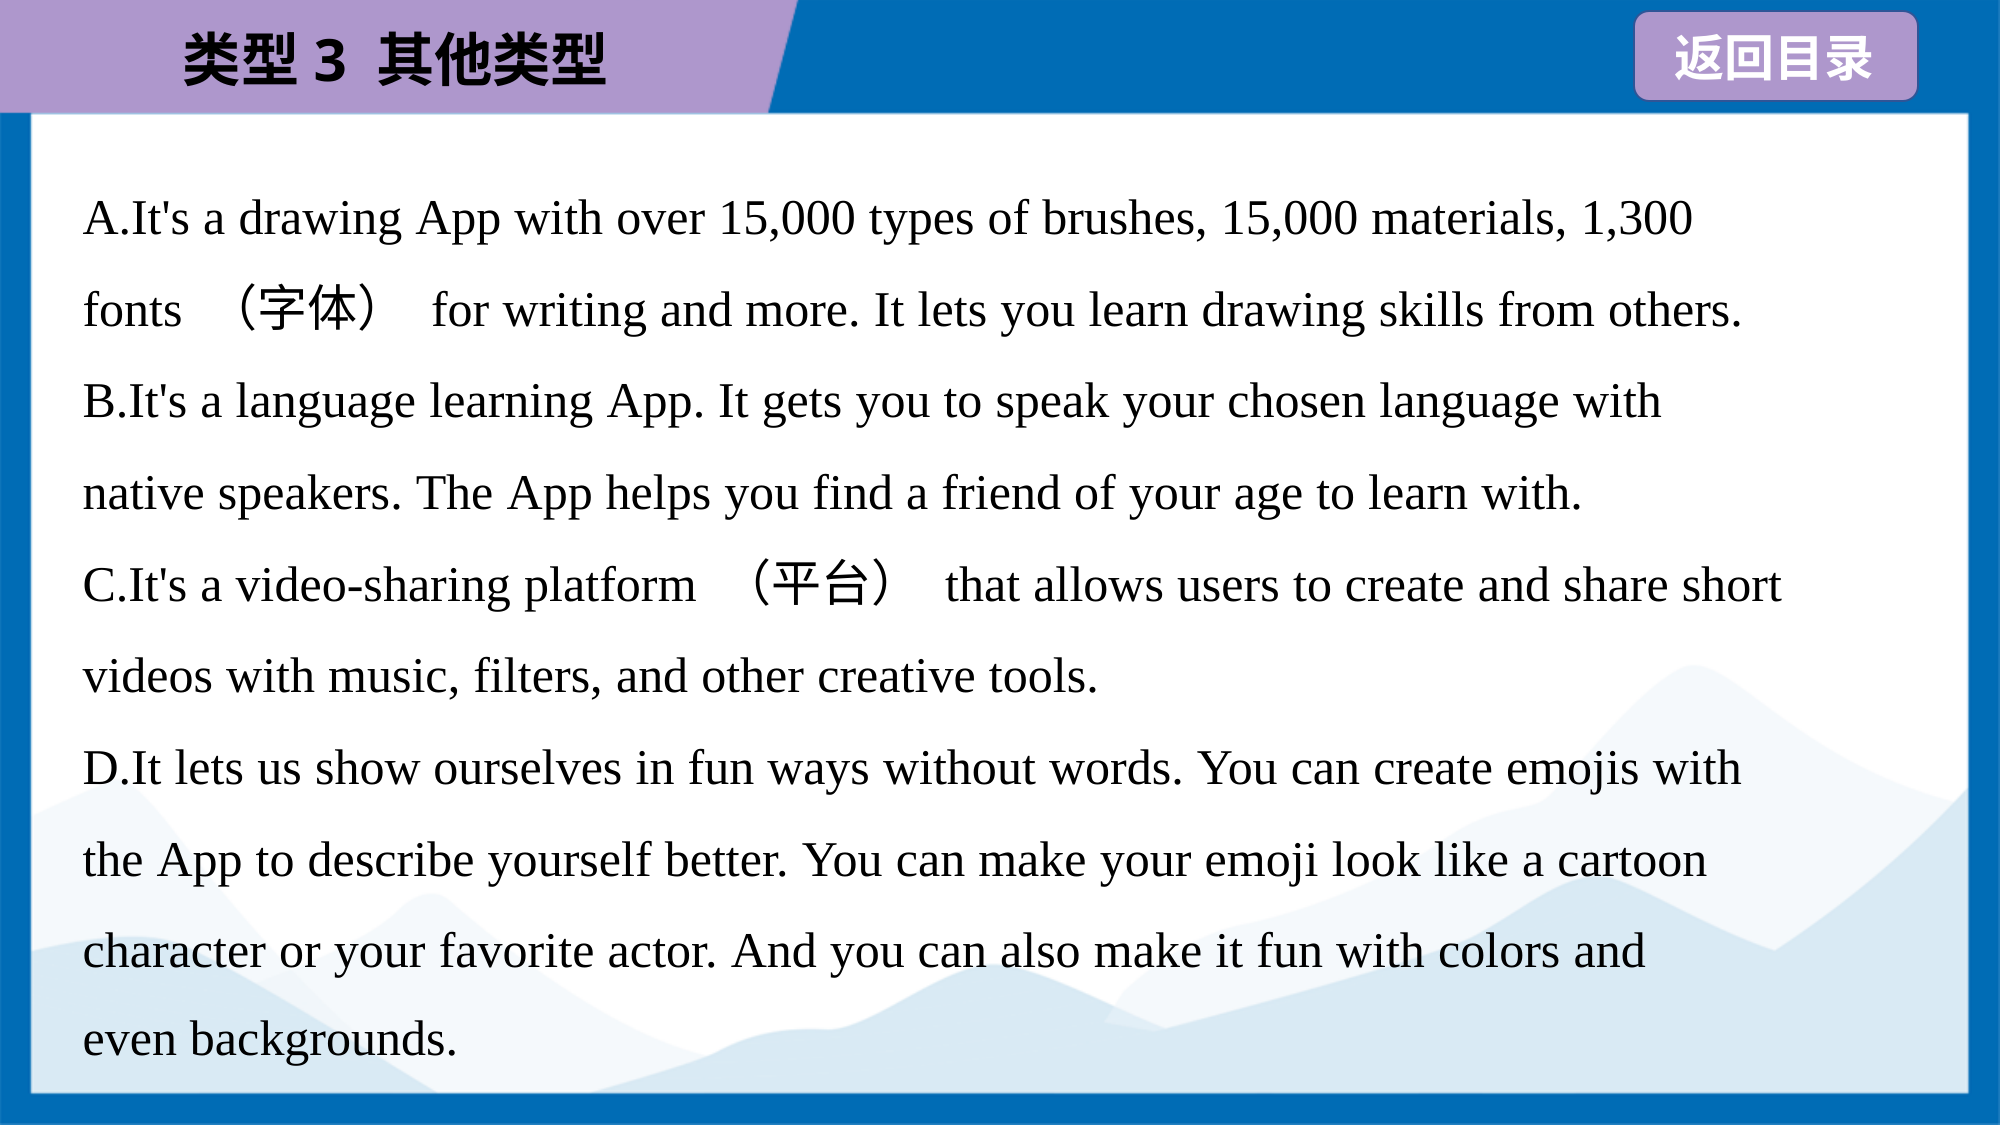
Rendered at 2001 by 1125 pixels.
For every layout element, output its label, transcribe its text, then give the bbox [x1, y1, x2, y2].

picture [0, 0, 2000, 1125]
text_box A.It's a drawing App with over 15,000 types of brushes, 15,000 materials, 1,300 fonts （字体） for writing and more. It lets you learn drawing skills from others. B.It's a language learning App. It gets you to speak your chosen language with native speakers. The App helps you find a friend of your age to learn with. C.It's a video-sharing platform （平台） that allows users to create and share short videos with music, filters, and other creative tools. D.It lets us show ourselves in fun ways without words. You can create emojis with the App to describe yourself better. You can make your emoji look like a cartoon character or your favorite actor. And you can also make it fun with colors and even backgrounds. [82, 152, 1917, 1056]
